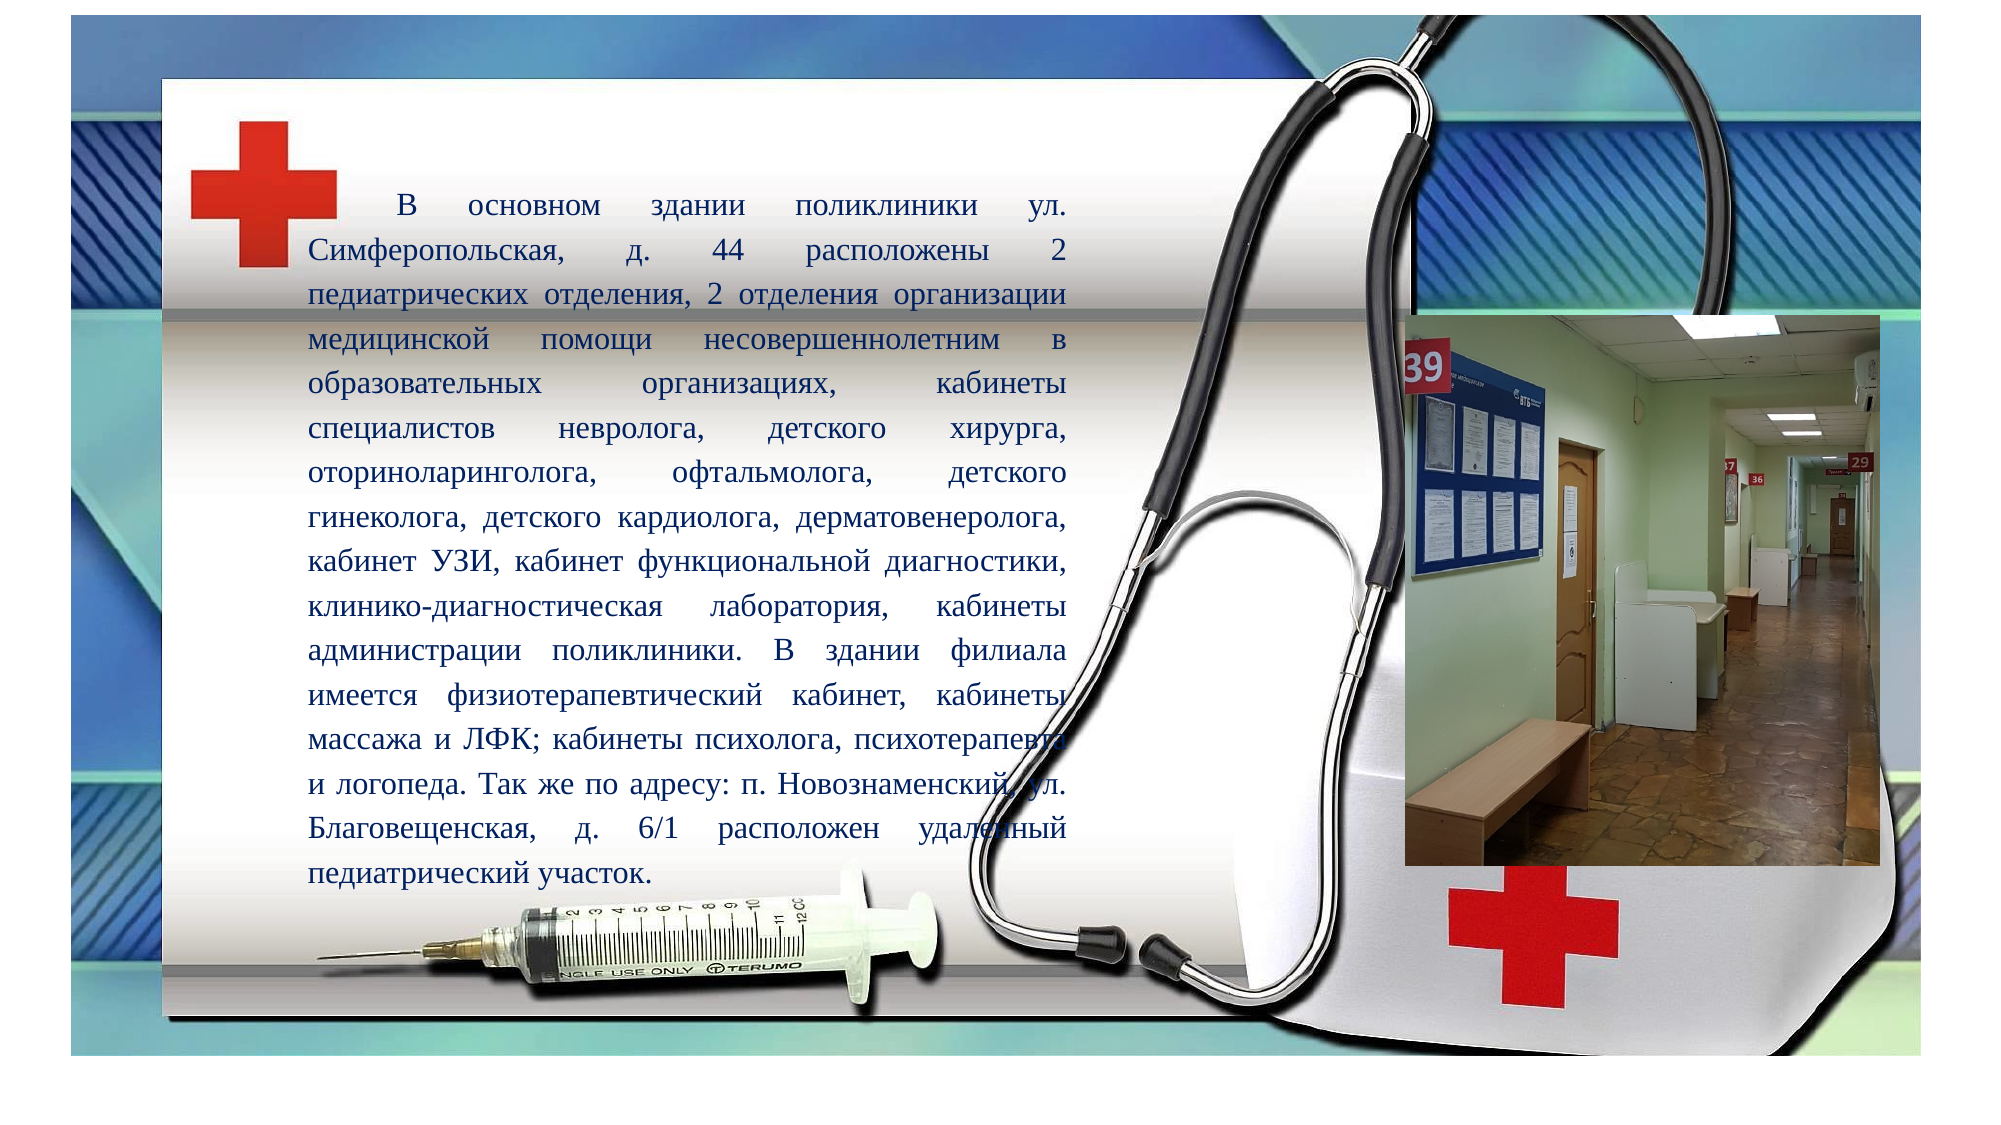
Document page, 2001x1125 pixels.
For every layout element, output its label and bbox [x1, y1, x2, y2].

picture [71, 15, 1921, 1056]
